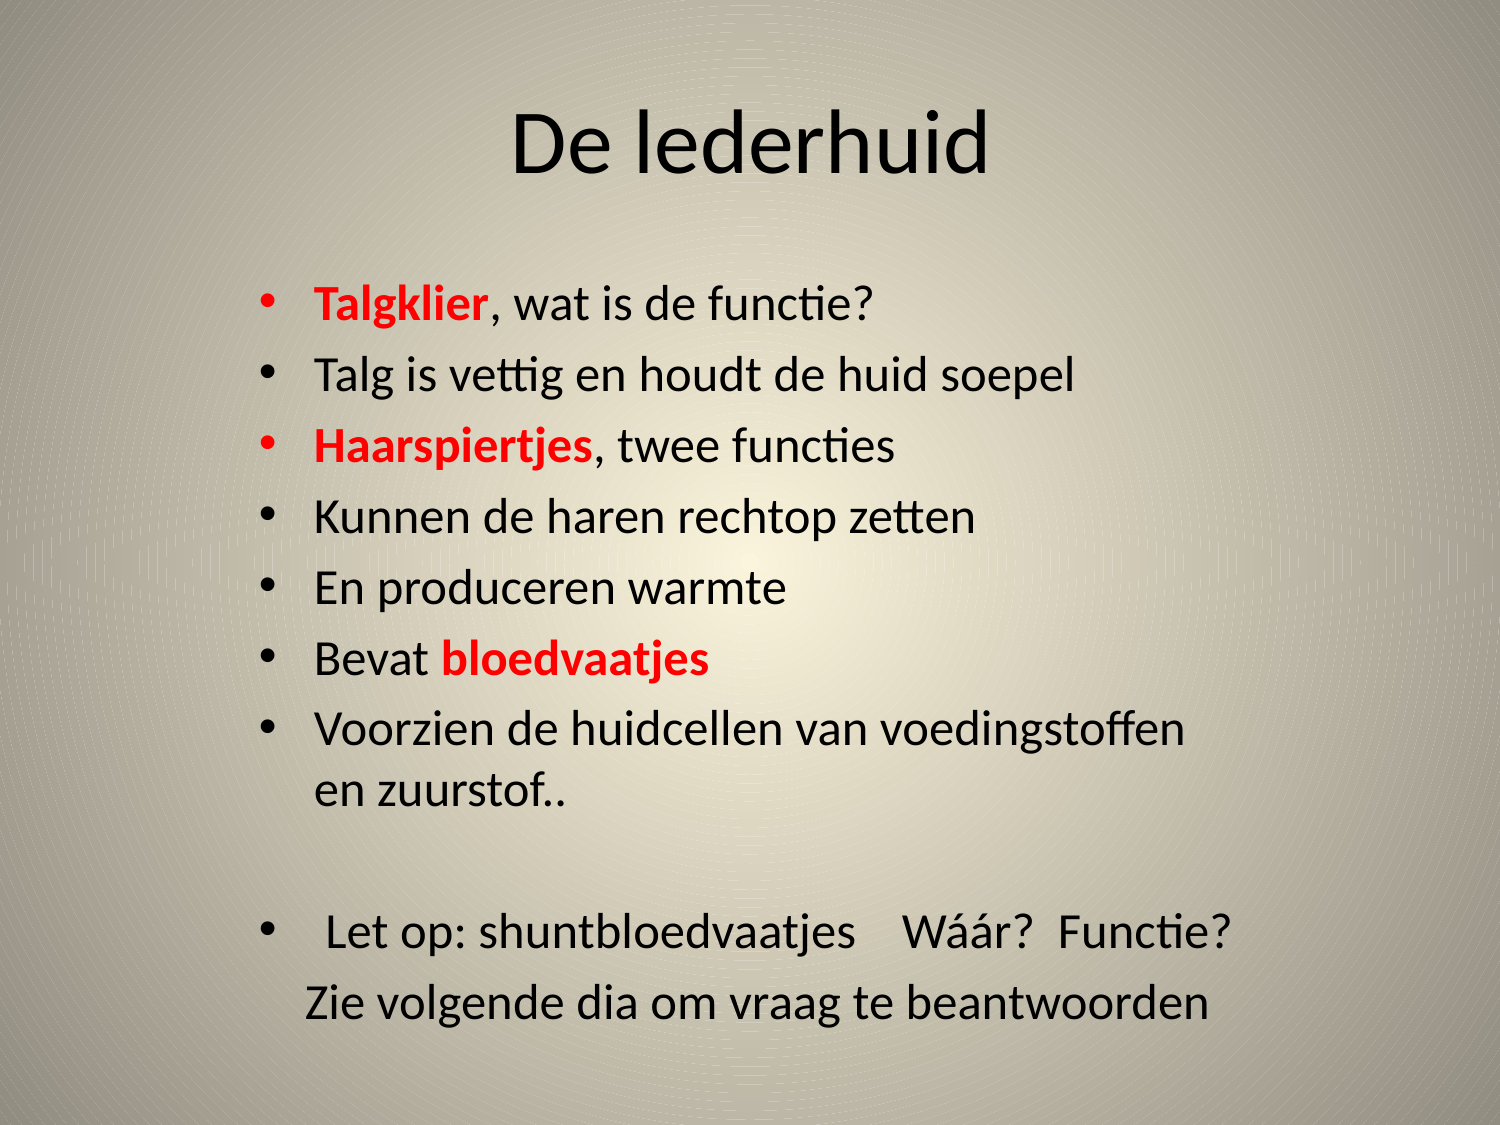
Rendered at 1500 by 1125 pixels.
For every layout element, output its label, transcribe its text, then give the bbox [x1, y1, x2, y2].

list Talgklier, wat is de functie? Talg is vettig en houdt de huid soepel Haarspiertjes, twee functies Kunnen de haren rechtop zetten En produceren warmte Bevat bloedvaatjes Voorzien de huidcellen van voedingstoffen en zuurstof.. Let op: shuntbloedvaatjes Wáár? Functie? Zie volgende dia om vraag te beantwoorden [243, 262, 1257, 1071]
title De lederhuid [245, 42, 1258, 231]
